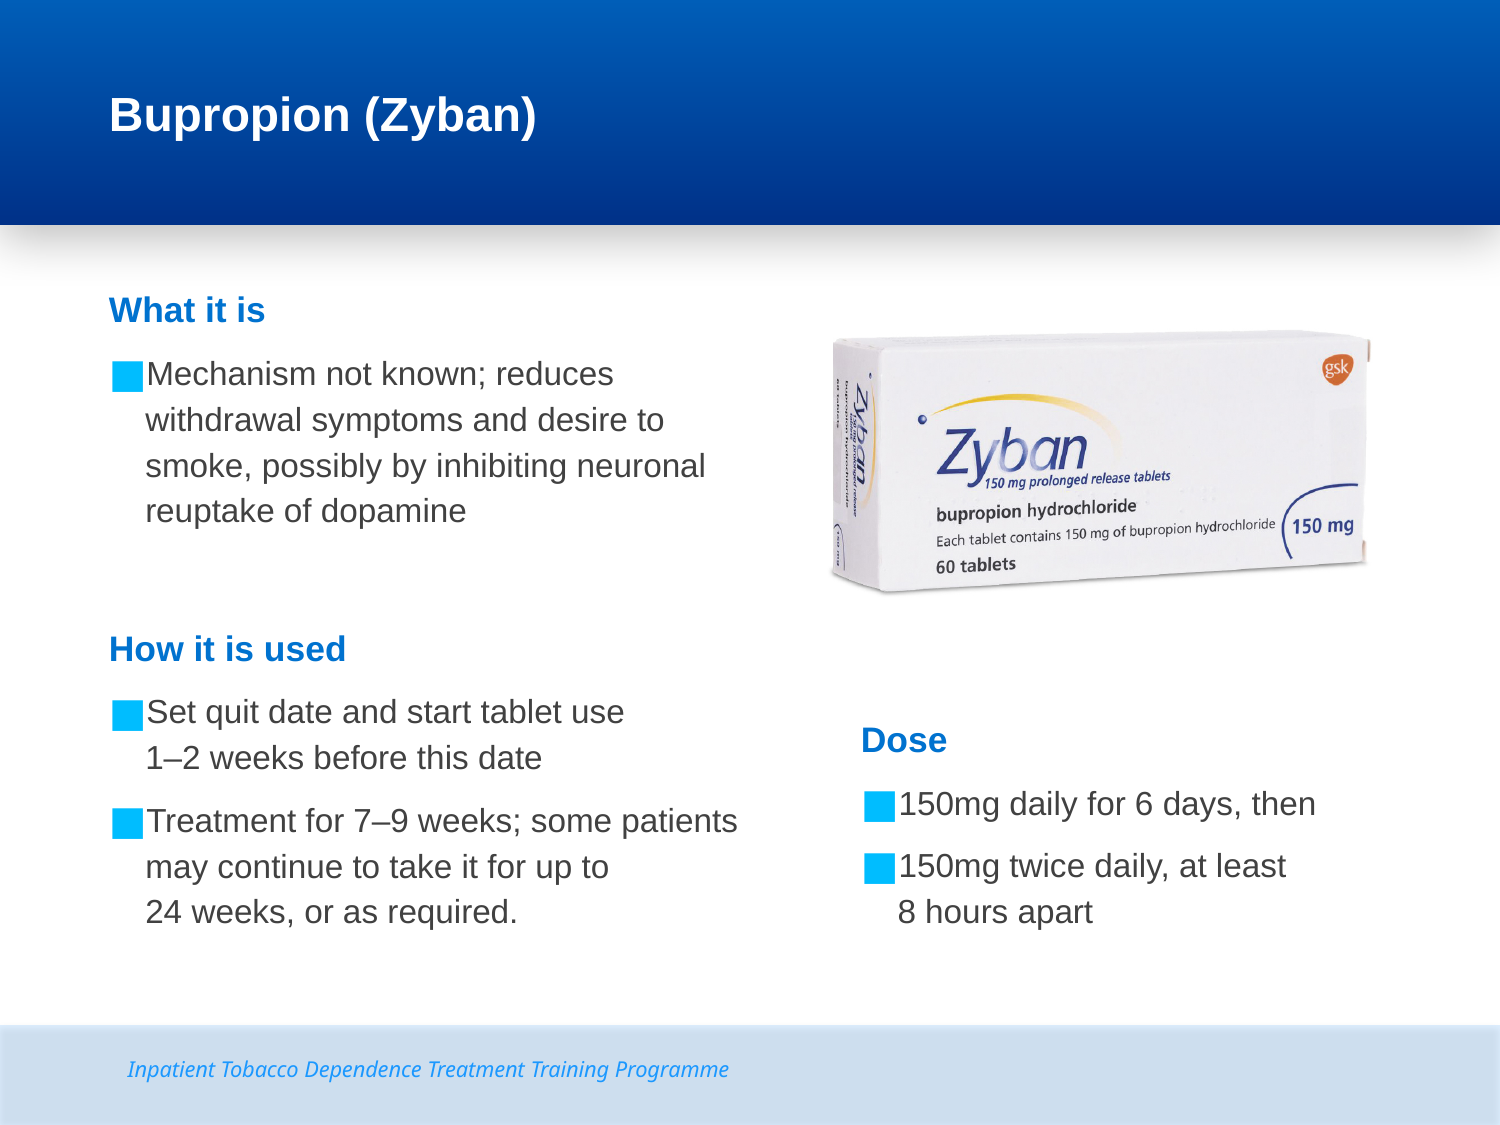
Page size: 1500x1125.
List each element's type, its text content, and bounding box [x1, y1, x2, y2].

text_box How it is used Set quit date and start tablet use 1–2 weeks before this date Treatment for 7‒9 weeks; some patients may continue to take it for up to 24 weeks, or as required. [93, 614, 775, 954]
picture [792, 292, 1403, 628]
title Bupropion (Zyban) [93, 24, 1401, 201]
text_box What it is Mechanism not known; reduces withdrawal symptoms and desire to smoke, possibly by inhibiting neuronal reuptake of dopamine [93, 276, 784, 561]
text_box Inpatient Tobacco Dependence Treatment Training Programme [113, 1042, 994, 1096]
text_box Dose 150mg daily for 6 days, then 150mg twice daily, at least 8 hours apart [845, 706, 1376, 967]
